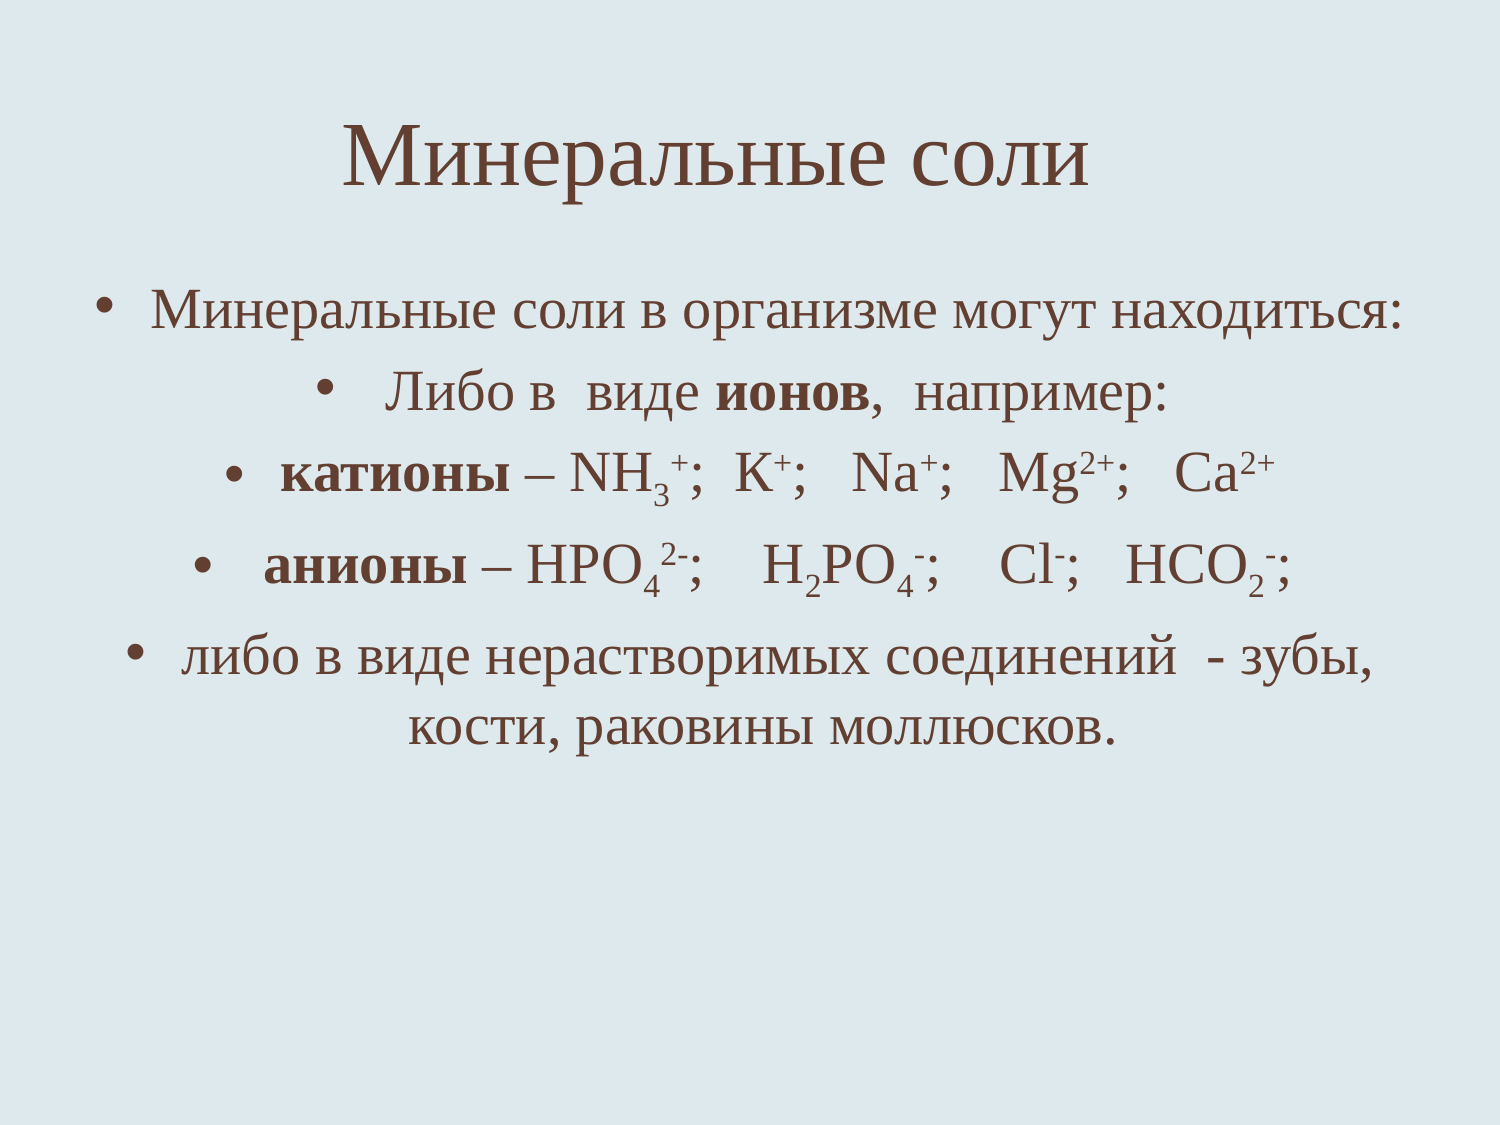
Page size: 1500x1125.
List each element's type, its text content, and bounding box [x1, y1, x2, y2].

title Минеральные соли [53, 54, 1404, 243]
list Минеральные соли в организме могут находиться: Либо в виде ионов, например: катионы – NH3+; К+; Na+; Mg2+; Са2+ анионы – НРО42-; Н2РО4-; Сl-; НСО2-; либо в виде нерастворимых соединений - зубы, кости, раковины моллюсков. [75, 262, 1425, 1005]
